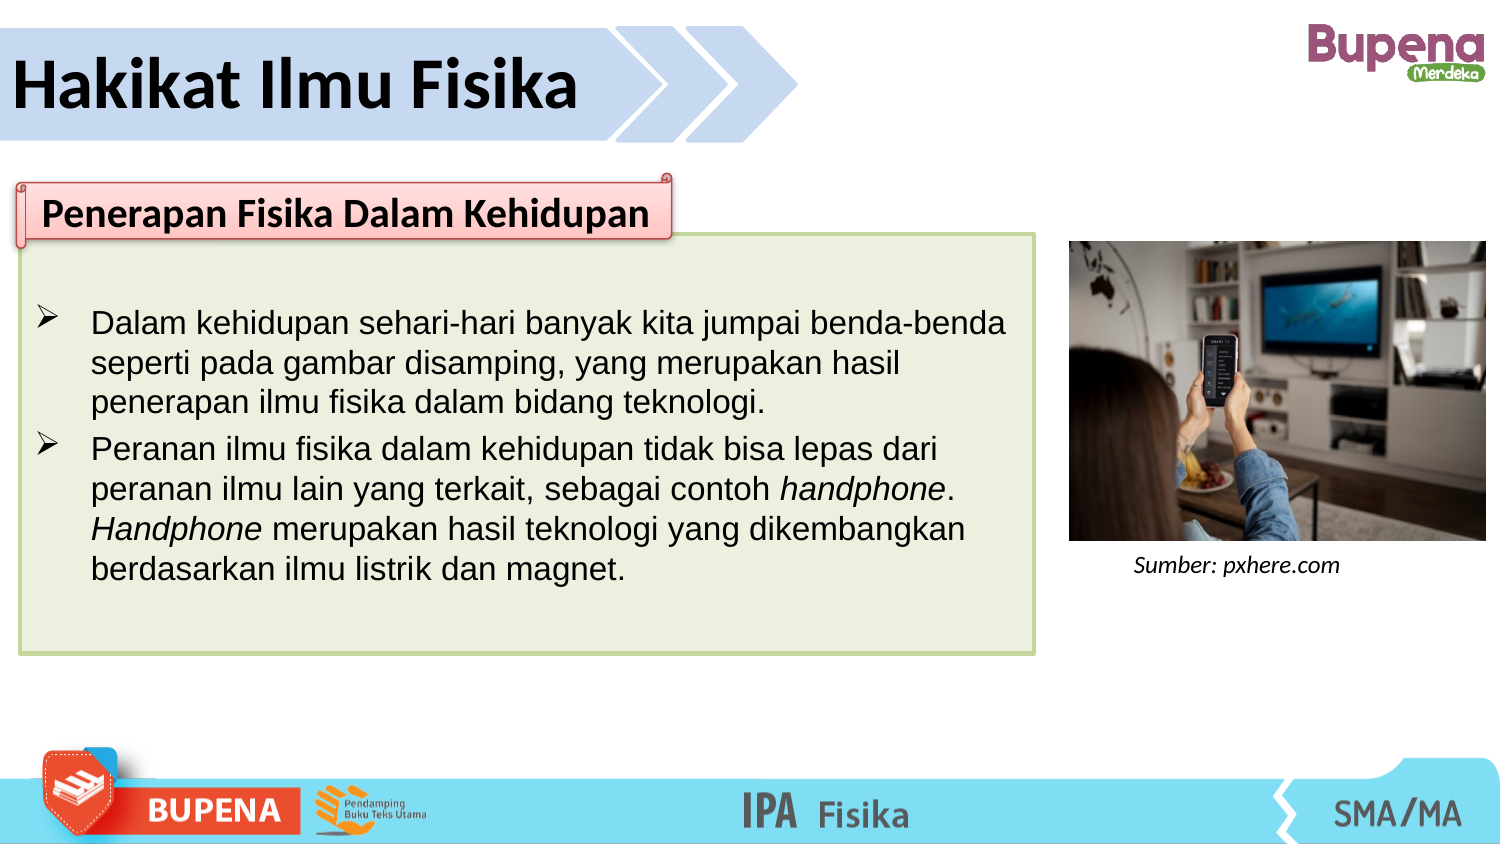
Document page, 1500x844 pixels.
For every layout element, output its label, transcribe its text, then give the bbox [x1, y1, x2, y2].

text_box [1068, 241, 1486, 592]
picture [0, 734, 1500, 844]
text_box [0, 27, 1238, 141]
picture [1299, 21, 1494, 85]
text_box Penerapan Fisika Dalam Kehidupan [15, 172, 673, 250]
text_box Dalam kehidupan sehari-hari banyak kita jumpai benda-benda seperti pada gambar disamping, yang merupakan hasil penerapan ilmu fisika dalam bidang teknologi. Peranan ilmu fisika dalam kehidupan tidak bisa lepas dari peranan ilmu lain yang terkait, sebagai contoh handphone. Handphone merupakan hasil teknologi yang dikembangkan berdasarkan ilmu listrik dan magnet. [18, 232, 1036, 656]
